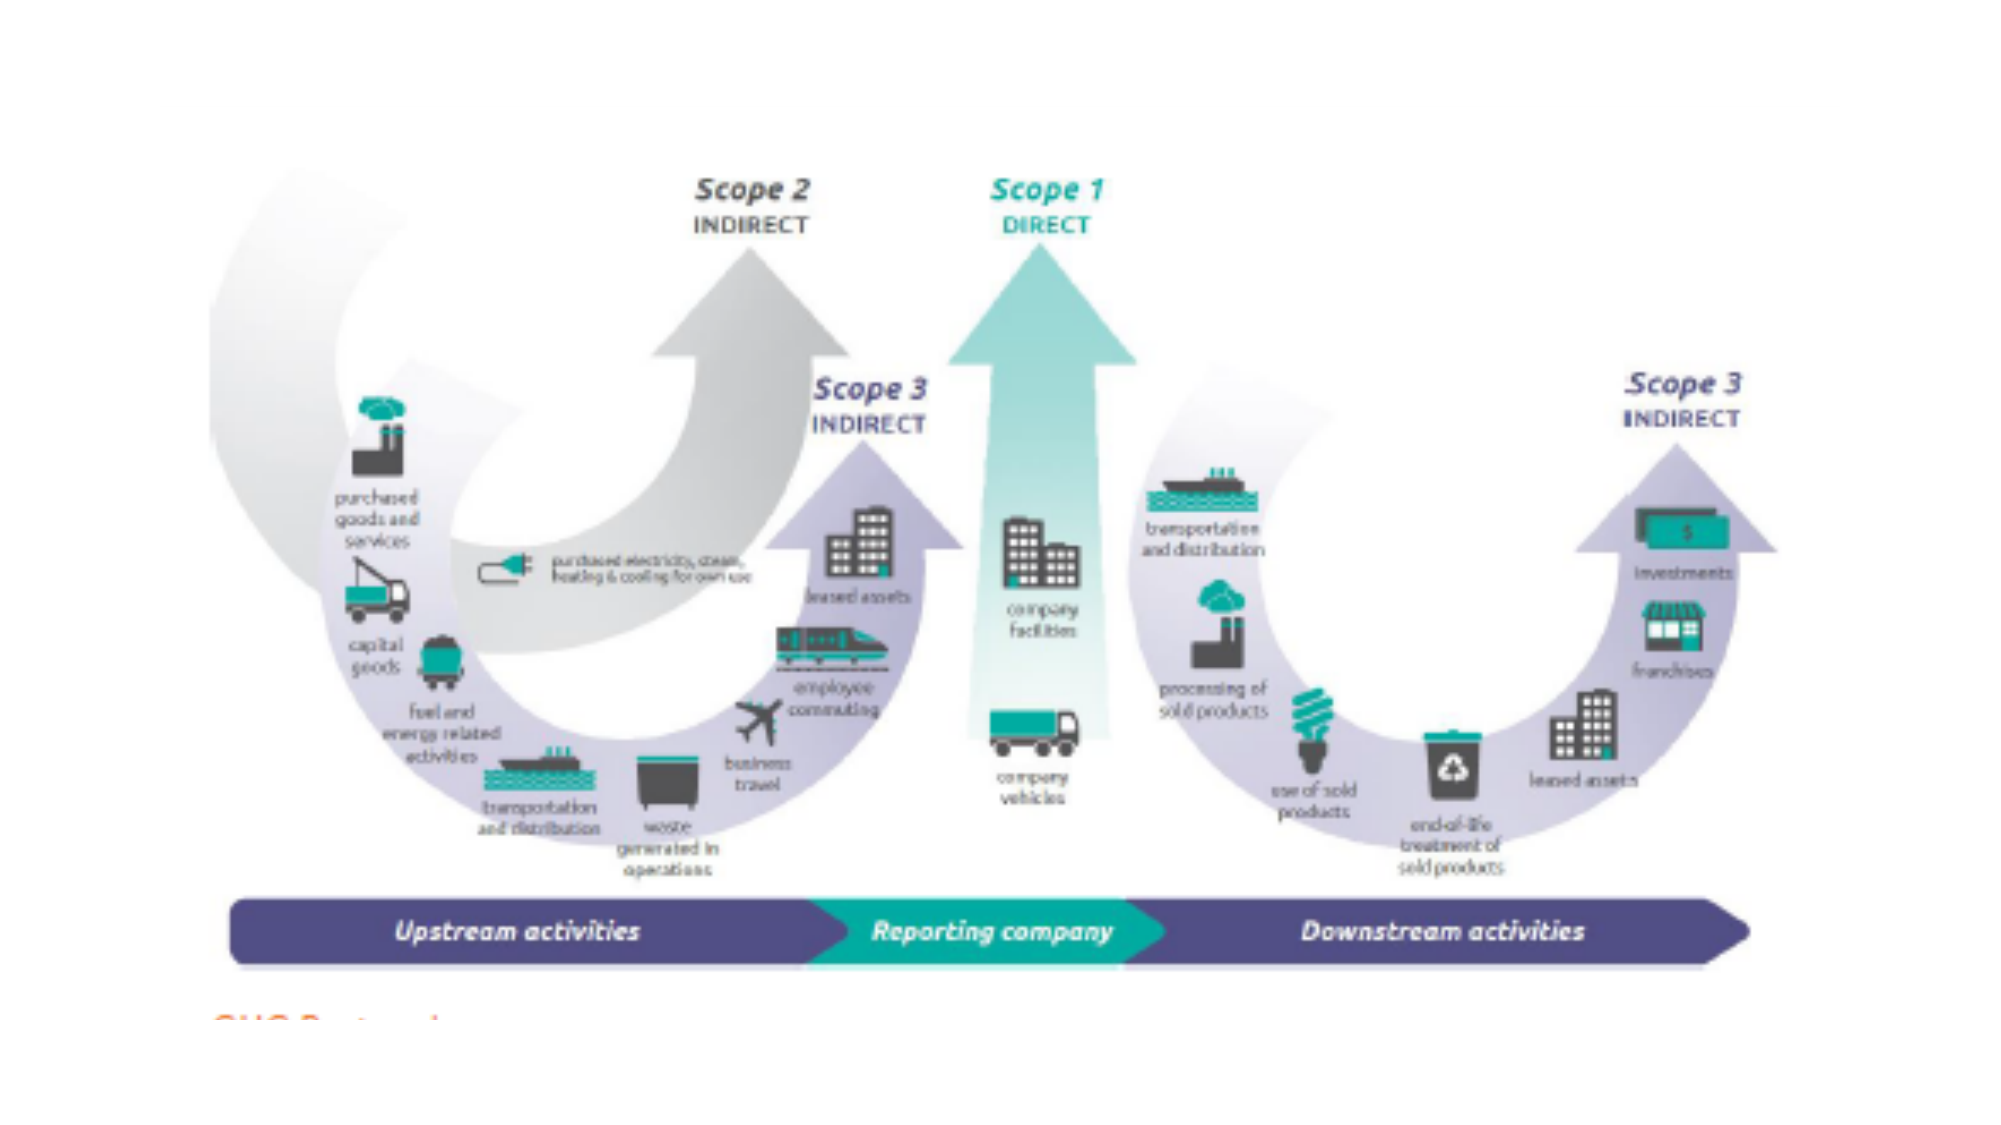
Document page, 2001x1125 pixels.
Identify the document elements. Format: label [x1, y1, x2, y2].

list [160, 105, 1840, 1020]
